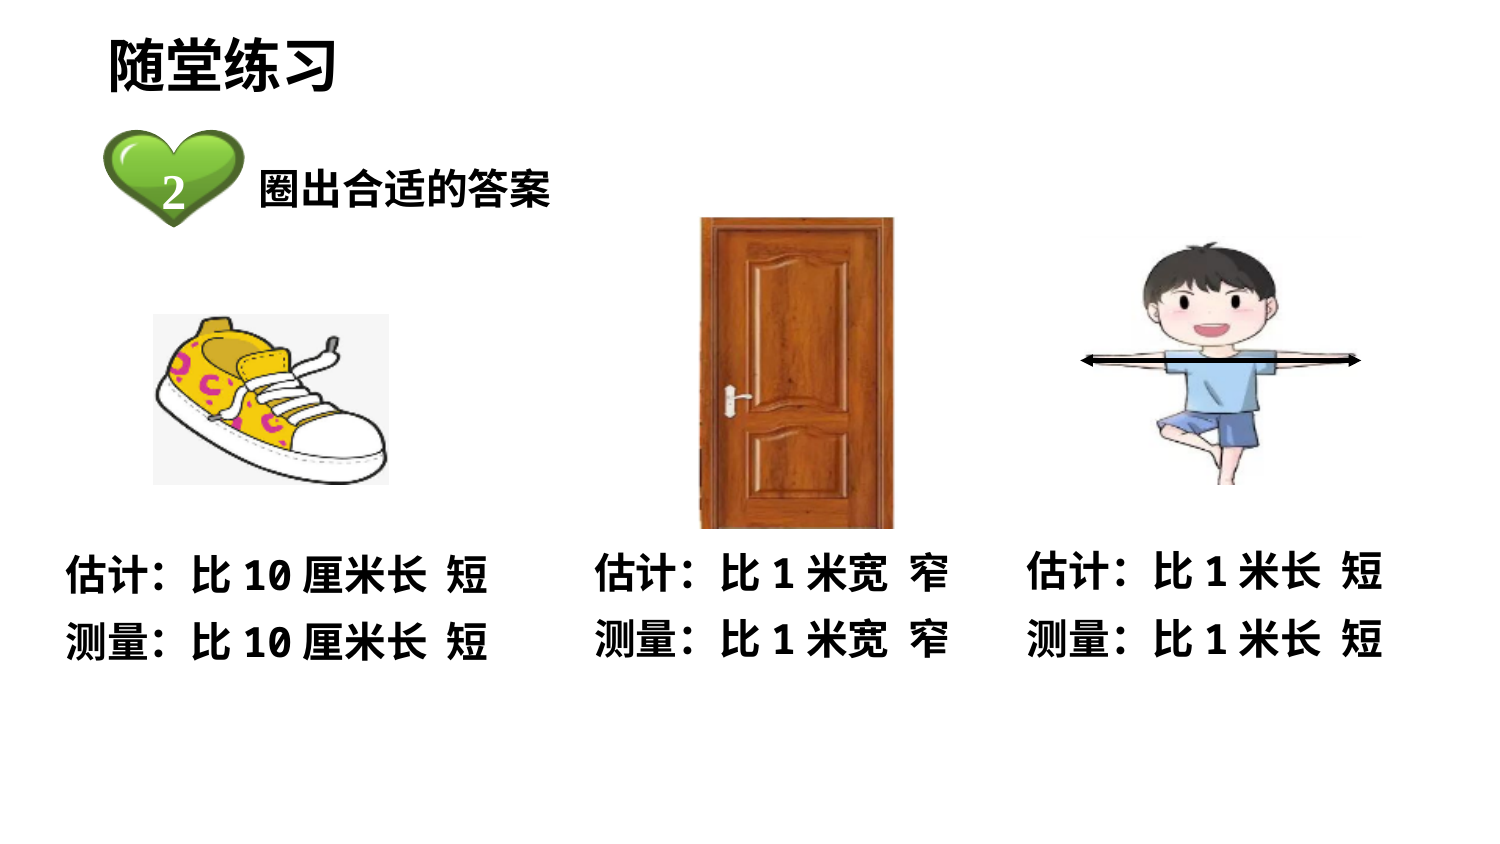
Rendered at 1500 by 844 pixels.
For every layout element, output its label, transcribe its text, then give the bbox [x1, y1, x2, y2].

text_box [614, 214, 1006, 672]
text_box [87, 313, 542, 674]
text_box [103, 128, 1027, 228]
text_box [1047, 235, 1439, 672]
text_box 随堂练习 [92, 22, 367, 107]
